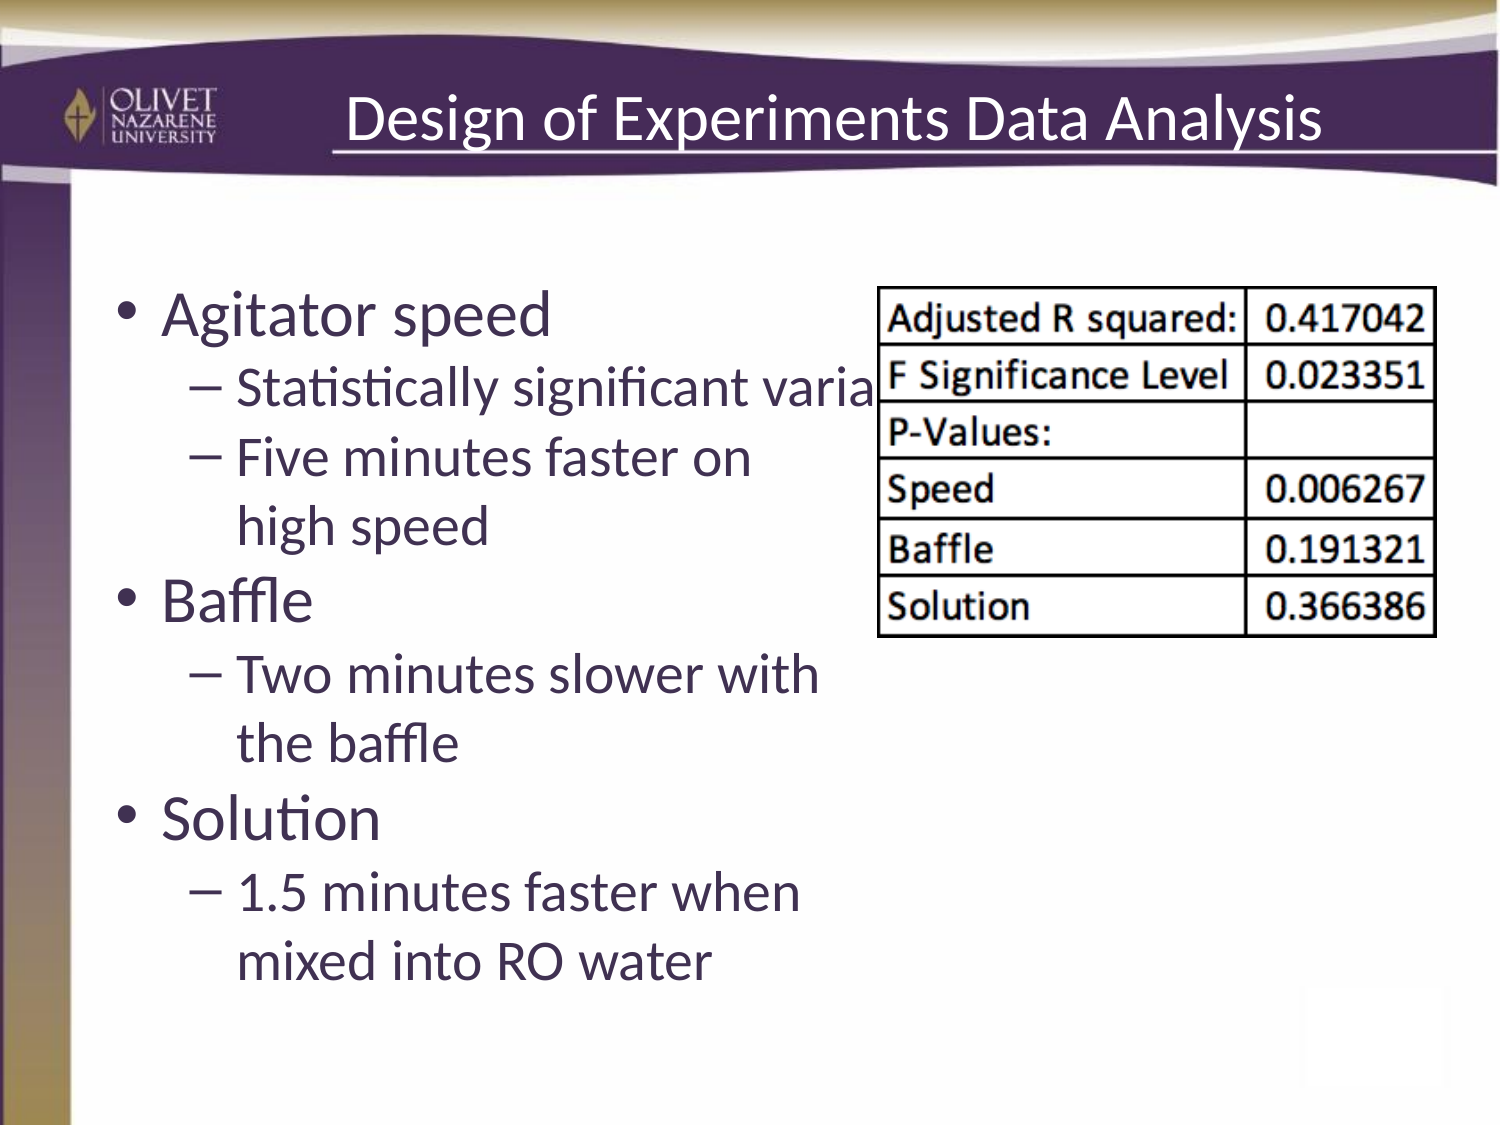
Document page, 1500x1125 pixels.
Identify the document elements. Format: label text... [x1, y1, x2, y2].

picture [0, 0, 1500, 1125]
title Design of Experiments Data Analysis [330, 60, 1425, 167]
list Agitator speed Statistically significant variable Five minutes faster on high speed Baffle Two minutes slower with the baffle Solution 1.5 minutes faster when mixed into RO water [100, 262, 982, 1066]
